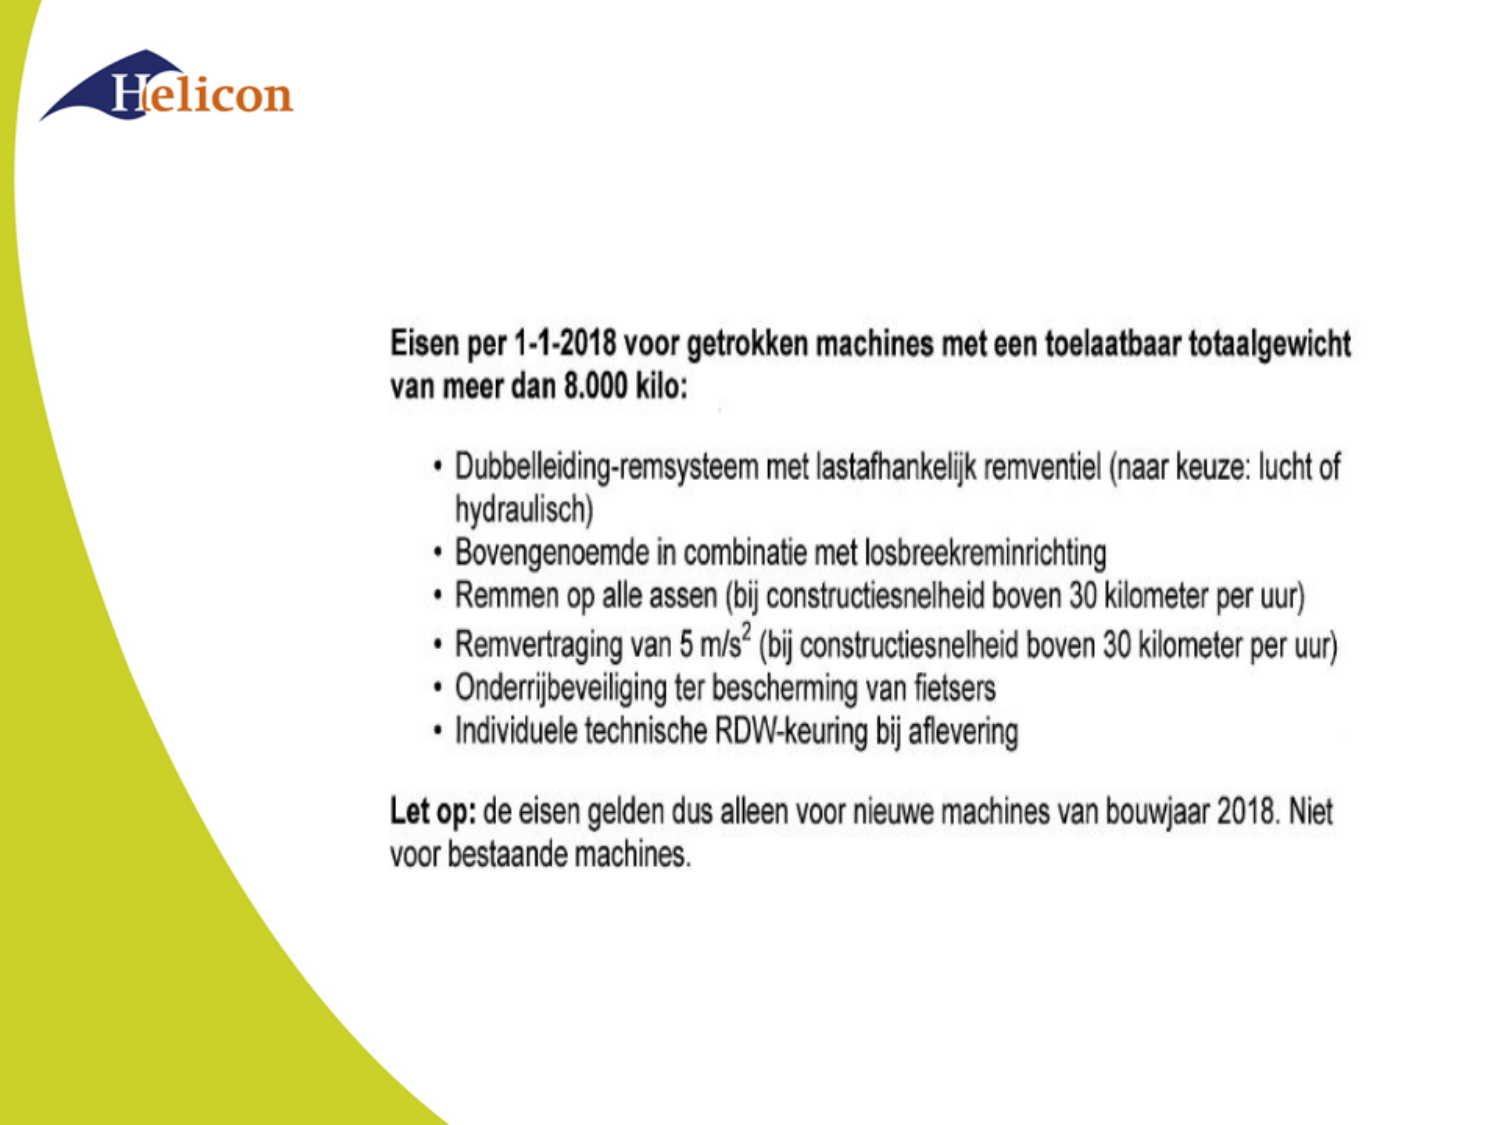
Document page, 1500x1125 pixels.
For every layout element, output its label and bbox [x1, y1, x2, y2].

list [385, 314, 1377, 887]
picture [0, 0, 1500, 1125]
